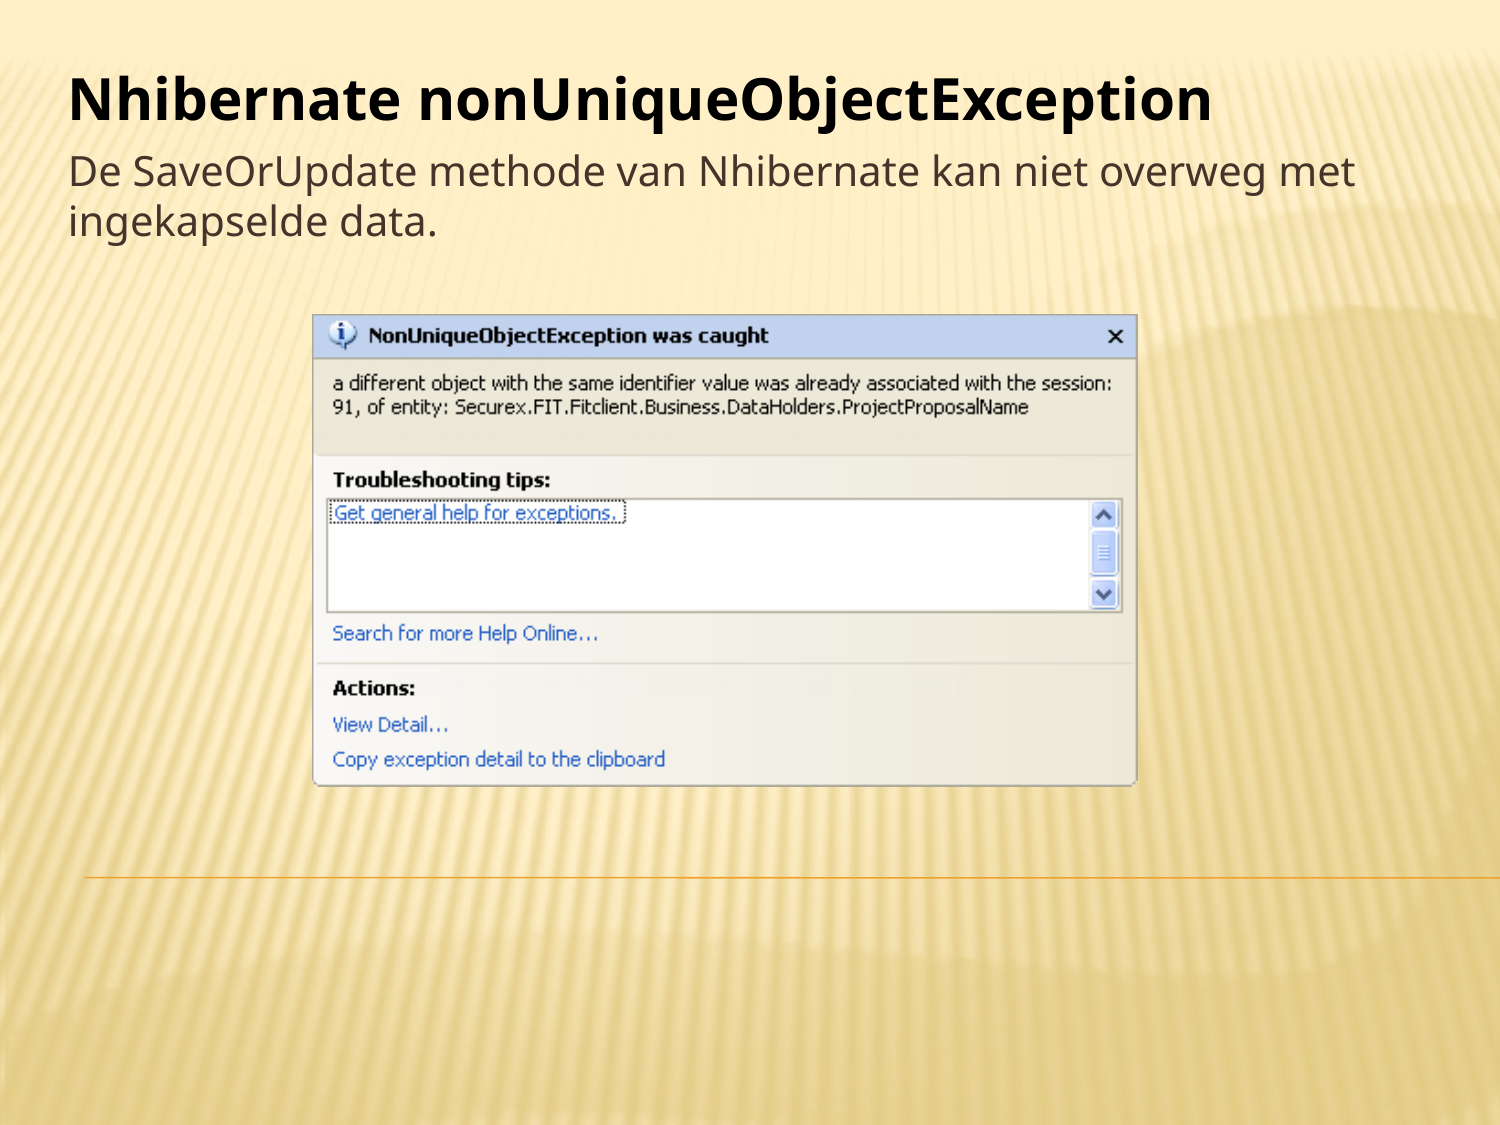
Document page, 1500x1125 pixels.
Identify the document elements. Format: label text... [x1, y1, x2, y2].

picture [312, 314, 1138, 788]
text_box Nhibernate nonUniqueObjectException [53, 54, 1447, 140]
subtitle De SaveOrUpdate methode van Nhibernate kan niet overweg met ingekapselde data. [53, 140, 1441, 740]
